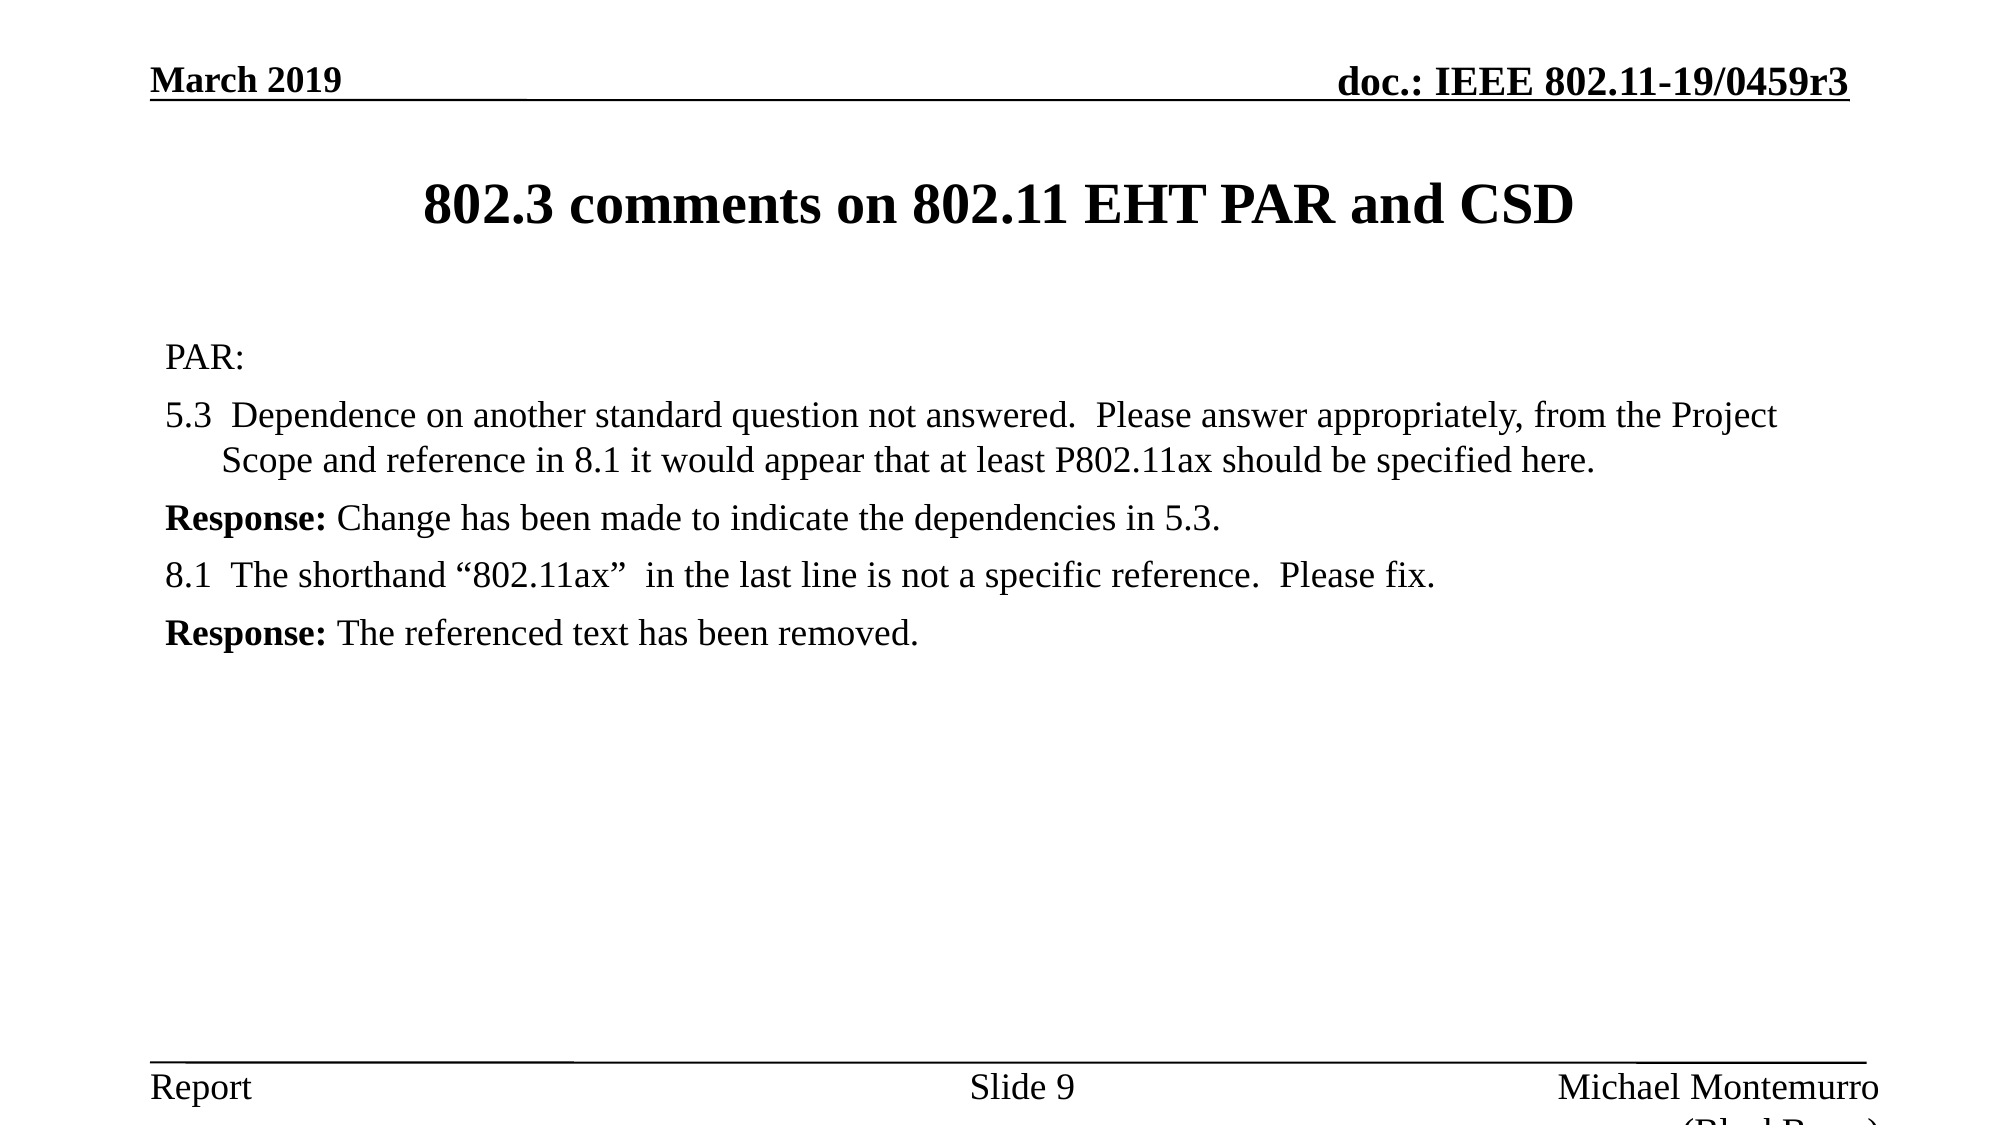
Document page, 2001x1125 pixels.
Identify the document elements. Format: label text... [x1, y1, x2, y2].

title 802.3 comments on 802.11 EHT PAR and CSD [149, 112, 1850, 288]
list PAR: 5.3 Dependence on another standard question not answered. Please answer appropriately, from the Project Scope and reference in 8.1 it would appear that at least P802.11ax should be specified here. Response: Change has been made to indicate the dependencies in 5.3. 8.1 The shorthand “802.11ax” in the last line is not a specific reference. Please fix. Response: The referenced text has been removed. [149, 324, 1850, 1000]
slide_number Slide 9 [950, 1061, 1095, 1125]
footer Michael Montemurro (BlackBerry) [1436, 1061, 1881, 1108]
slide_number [149, 49, 431, 100]
